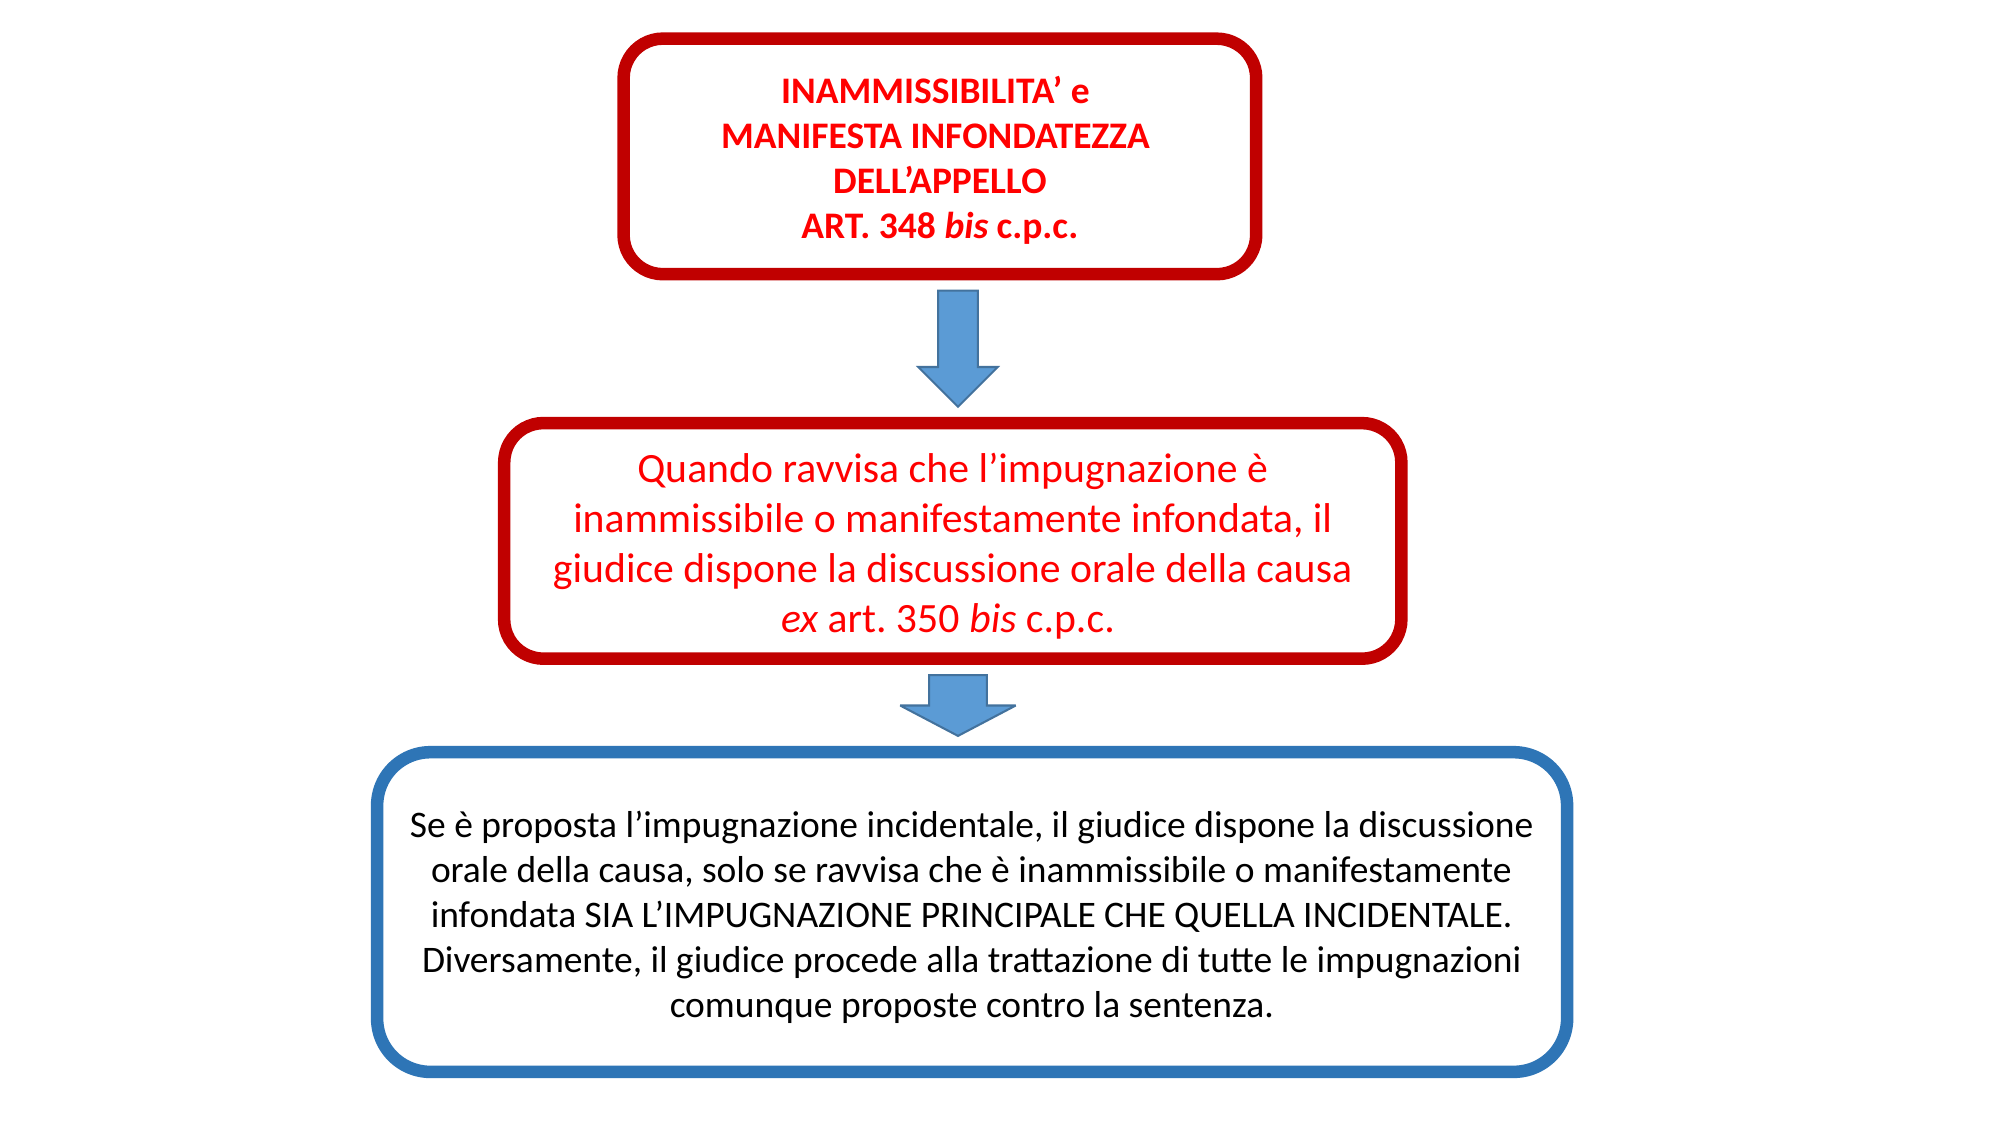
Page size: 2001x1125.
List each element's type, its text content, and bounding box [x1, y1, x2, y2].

text_box Se è proposta l’impugnazione incidentale, il giudice dispone la discussione orale della causa, solo se ravvisa che è inammissibile o manifestamente infondata SIA L’IMPUGNAZIONE PRINCIPALE CHE QUELLA INCIDENTALE. Diversamente, il giudice procede alla trattazione di tutte le impugnazioni comunque proposte contro la sentenza. [376, 751, 1569, 1073]
text_box INAMMISSIBILITA’ e MANIFESTA INFONDATEZZA DELL’APPELLO ART. 348 bis c.p.c. [622, 37, 1258, 276]
text_box Quando ravvisa che l’impugnazione è inammissibile o manifestamente infondata, il giudice dispone la discussione orale della causa ex art. 350 bis c.p.c. [503, 422, 1403, 660]
text_box [915, 289, 1001, 409]
text_box [899, 674, 1017, 738]
